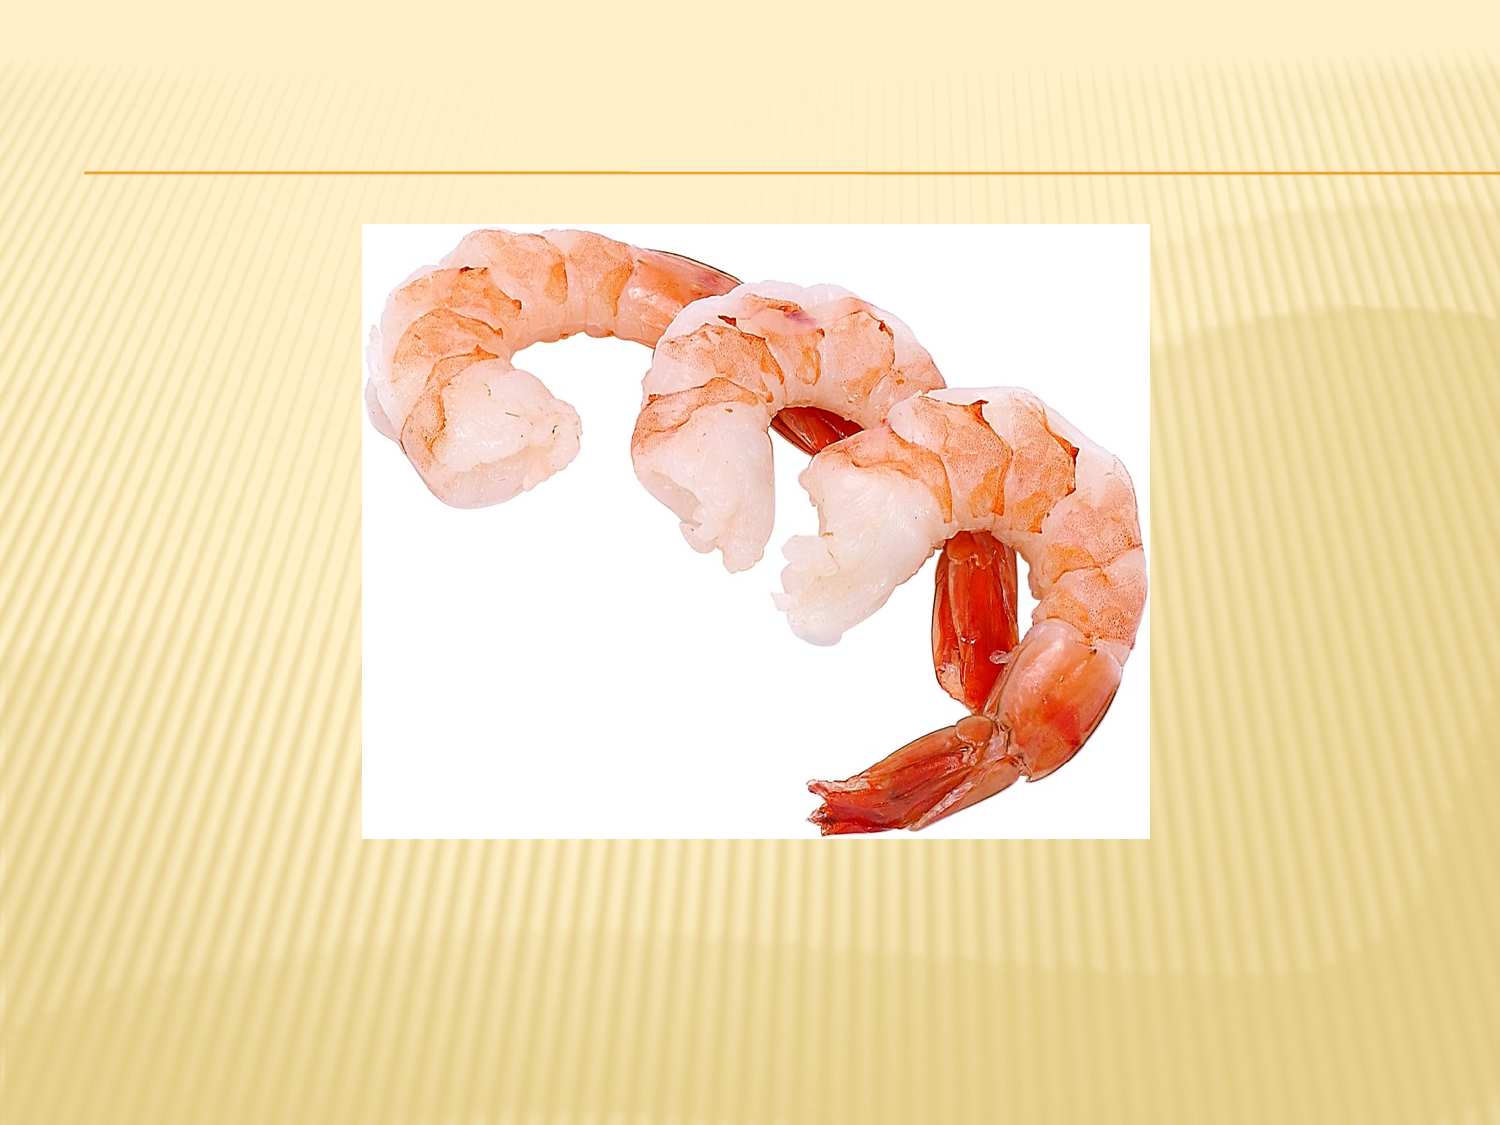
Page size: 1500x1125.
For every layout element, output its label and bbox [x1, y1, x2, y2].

list [362, 224, 1151, 839]
